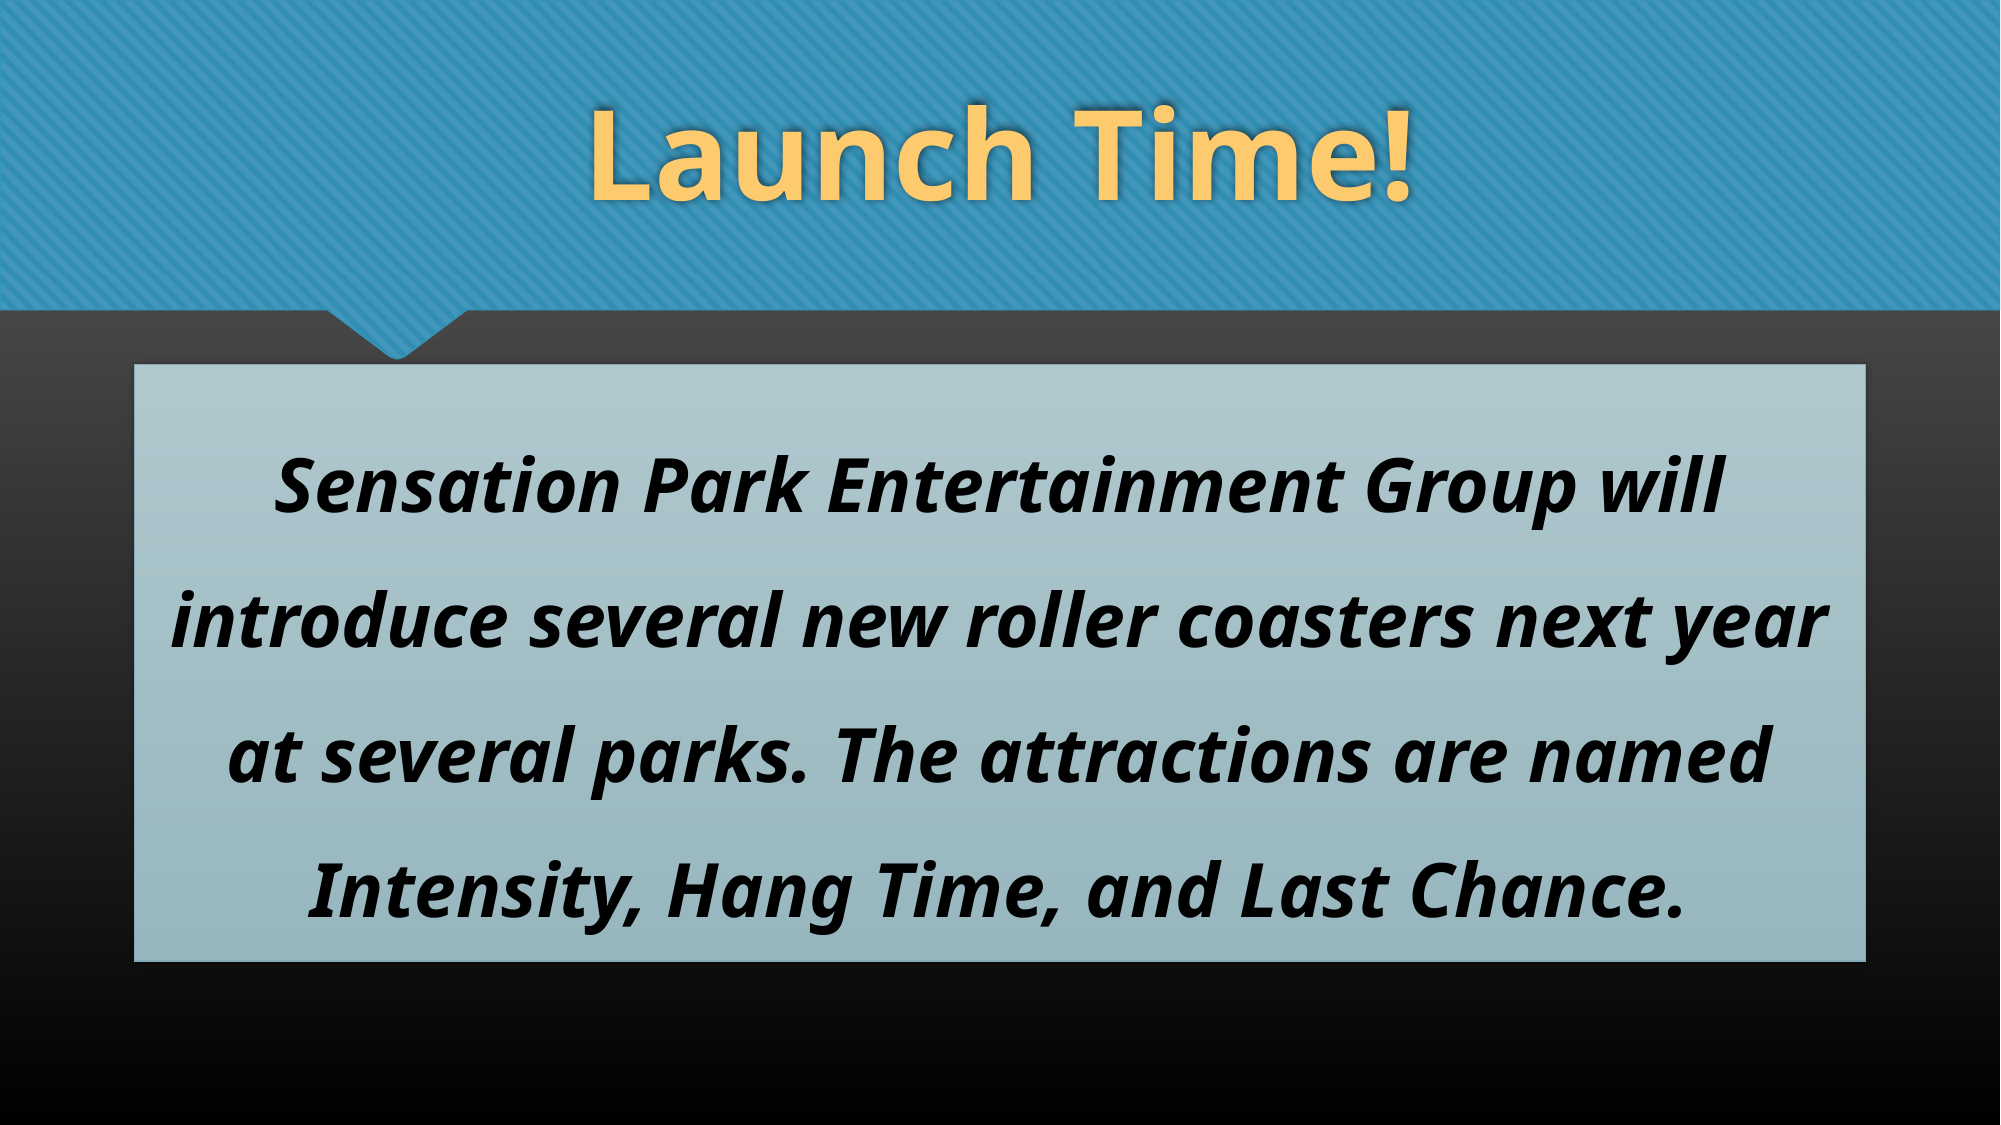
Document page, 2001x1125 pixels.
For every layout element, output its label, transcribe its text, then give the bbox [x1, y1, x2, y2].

title Launch Time! [132, 73, 1868, 233]
list Sensation Park Entertainment Group will introduce several new roller coasters next year at several parks. The attractions are named Intensity, Hang Time, and Last Chance. [134, 364, 1866, 962]
